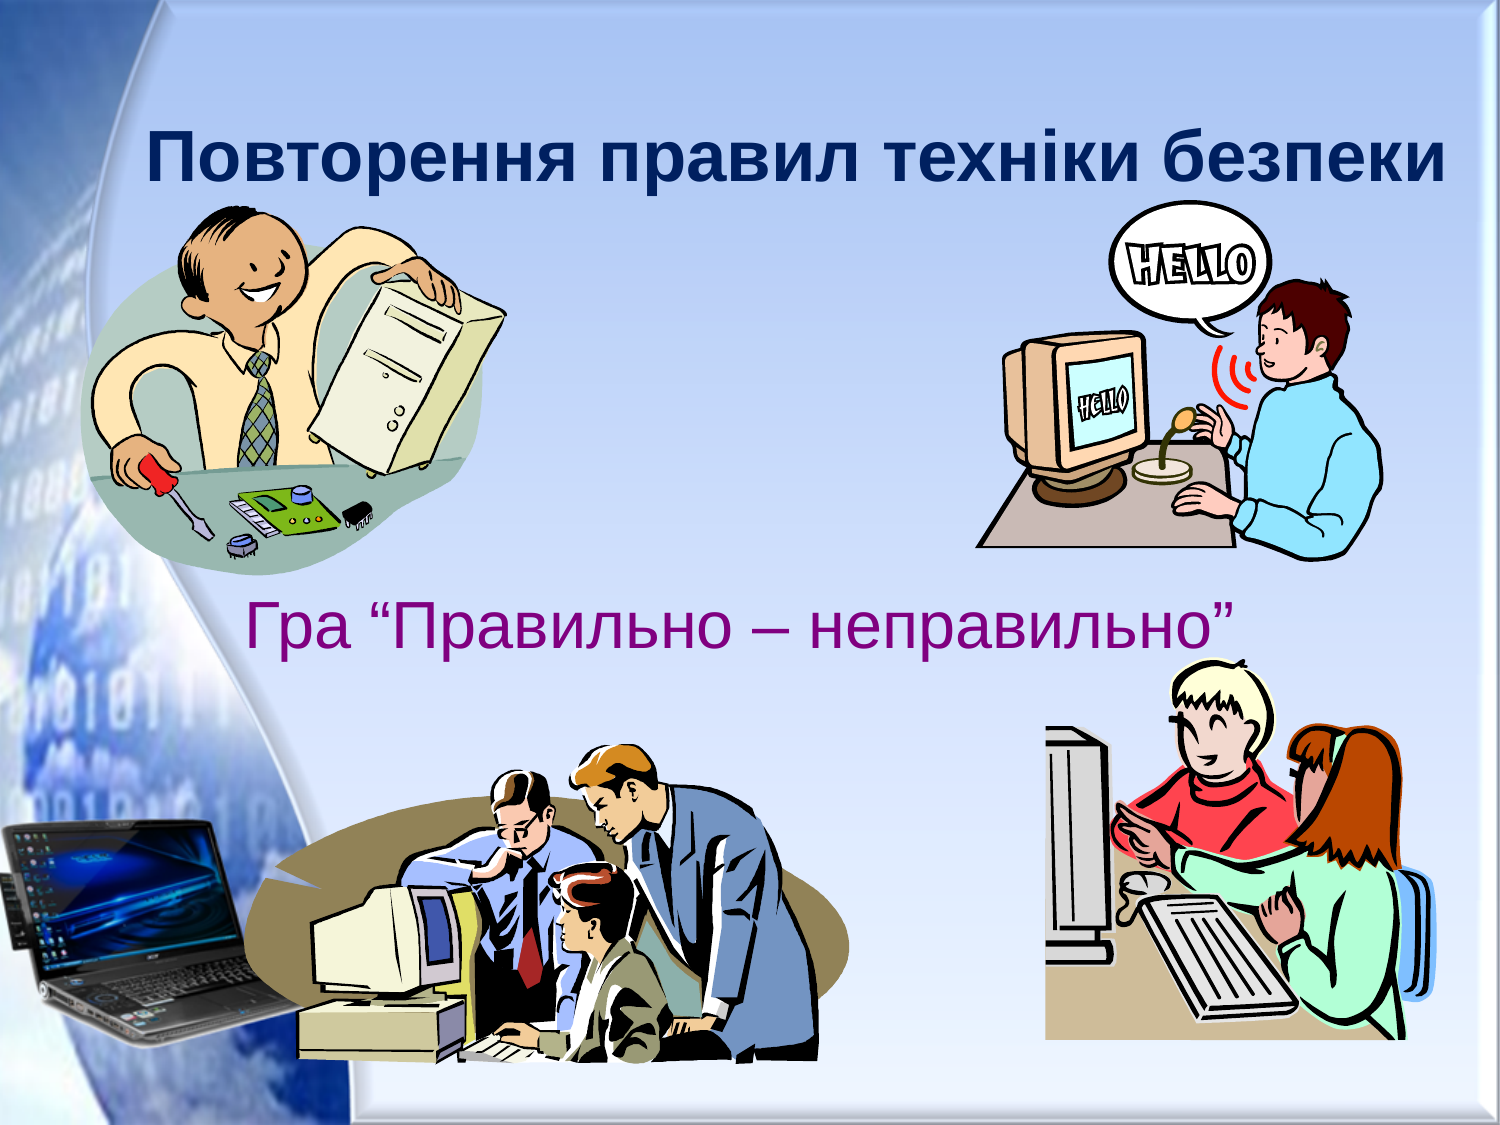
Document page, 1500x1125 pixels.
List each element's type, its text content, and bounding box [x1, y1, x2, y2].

list Гра “Правильно – неправильно” [64, 573, 1416, 687]
picture [0, 0, 1500, 1125]
title Повторення правил техніки безпеки [128, 58, 1465, 247]
